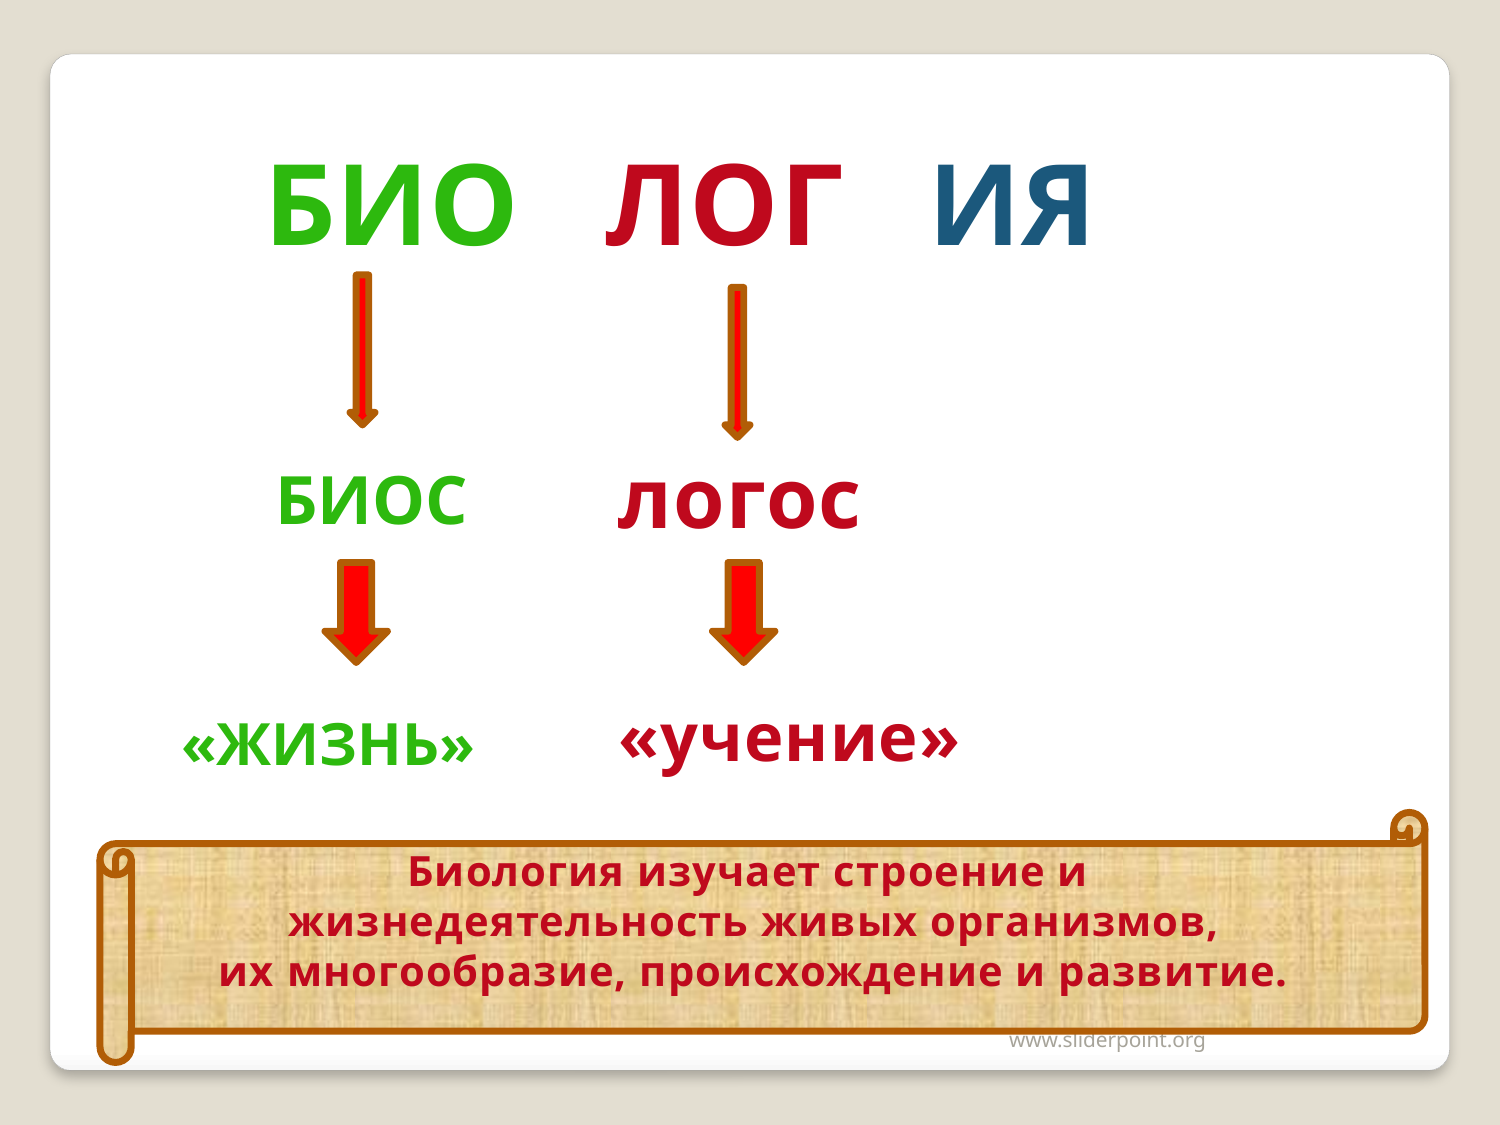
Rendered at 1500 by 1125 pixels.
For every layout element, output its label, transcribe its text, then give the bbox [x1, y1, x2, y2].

text_box ИЯ [862, 124, 1163, 275]
text_box «учение» [603, 687, 977, 783]
text_box БИО [249, 124, 534, 275]
text_box [709, 559, 779, 666]
text_box [96, 840, 994, 1066]
text_box логос [603, 437, 877, 553]
text_box [346, 271, 379, 429]
text_box ЛОГ [589, 124, 859, 275]
text_box «жизнь» [165, 699, 491, 785]
text_box [321, 559, 391, 666]
text_box Биология изучает строение и жизнедеятельность живых организмов, их многообразие, происхождение и развитие. [191, 837, 1305, 1003]
text_box [721, 283, 754, 441]
text_box [1305, 808, 1429, 1035]
text_box биос [260, 449, 484, 545]
footer www.sliderpoint.org [994, 1002, 1370, 1063]
